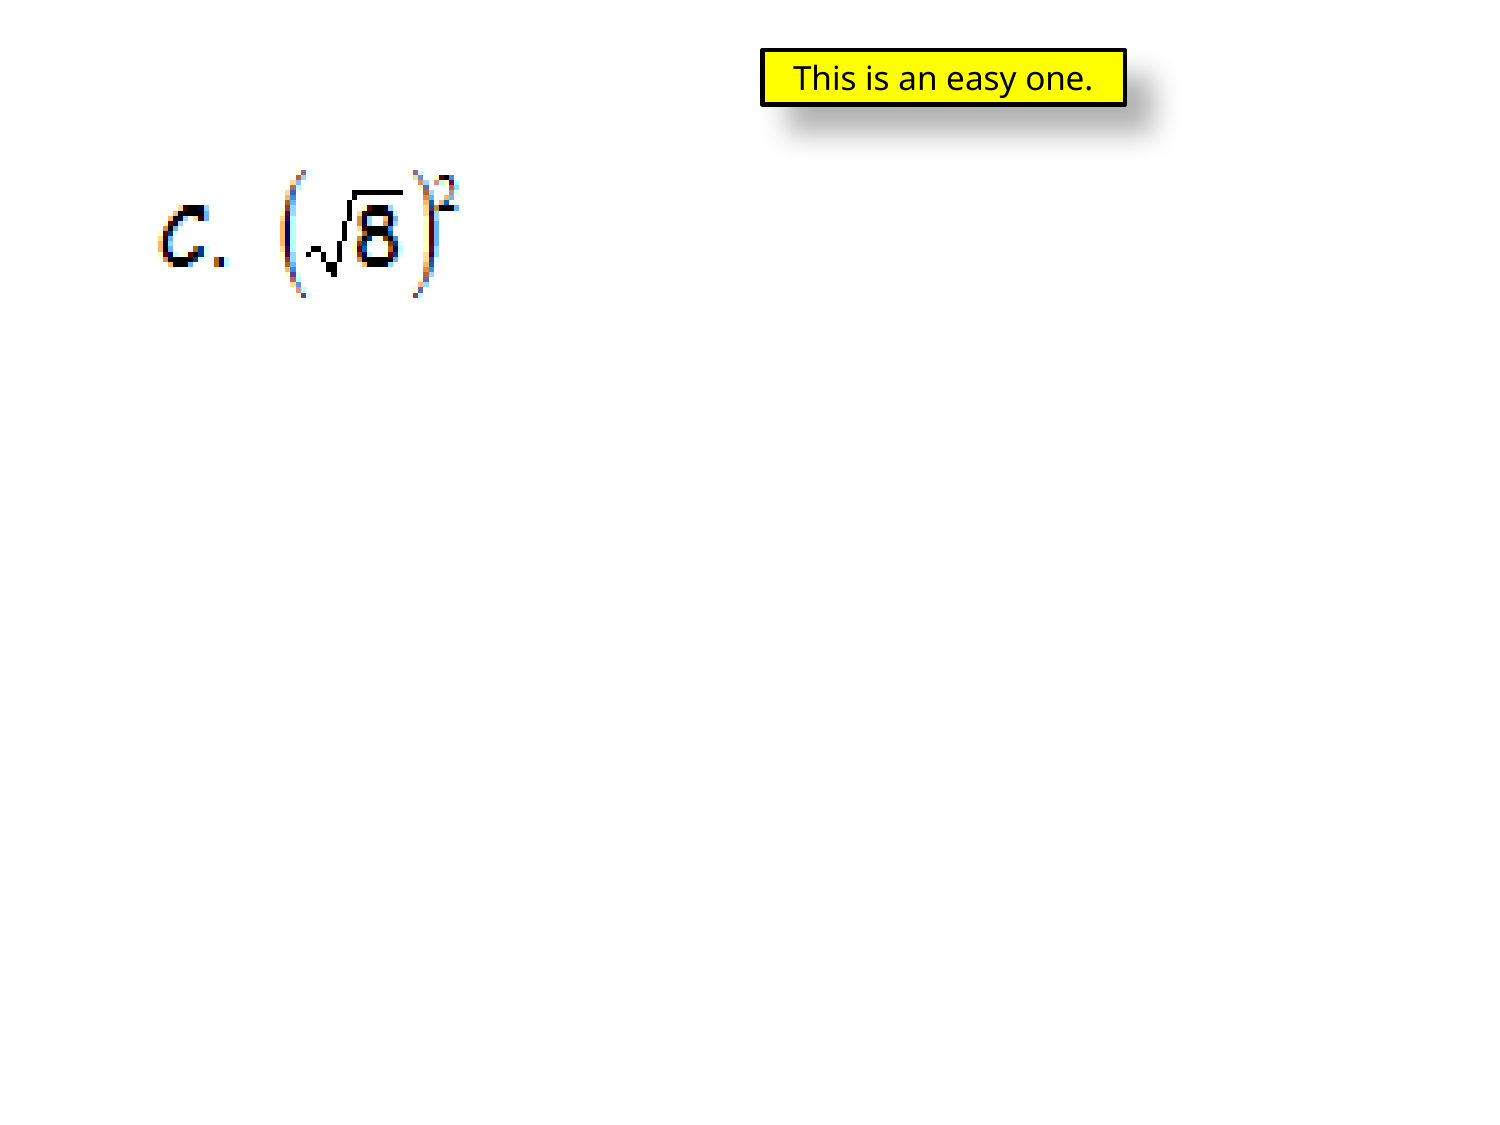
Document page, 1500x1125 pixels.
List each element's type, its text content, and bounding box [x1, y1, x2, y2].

picture [112, 124, 562, 376]
text_box This is an easy one. [762, 49, 1125, 105]
